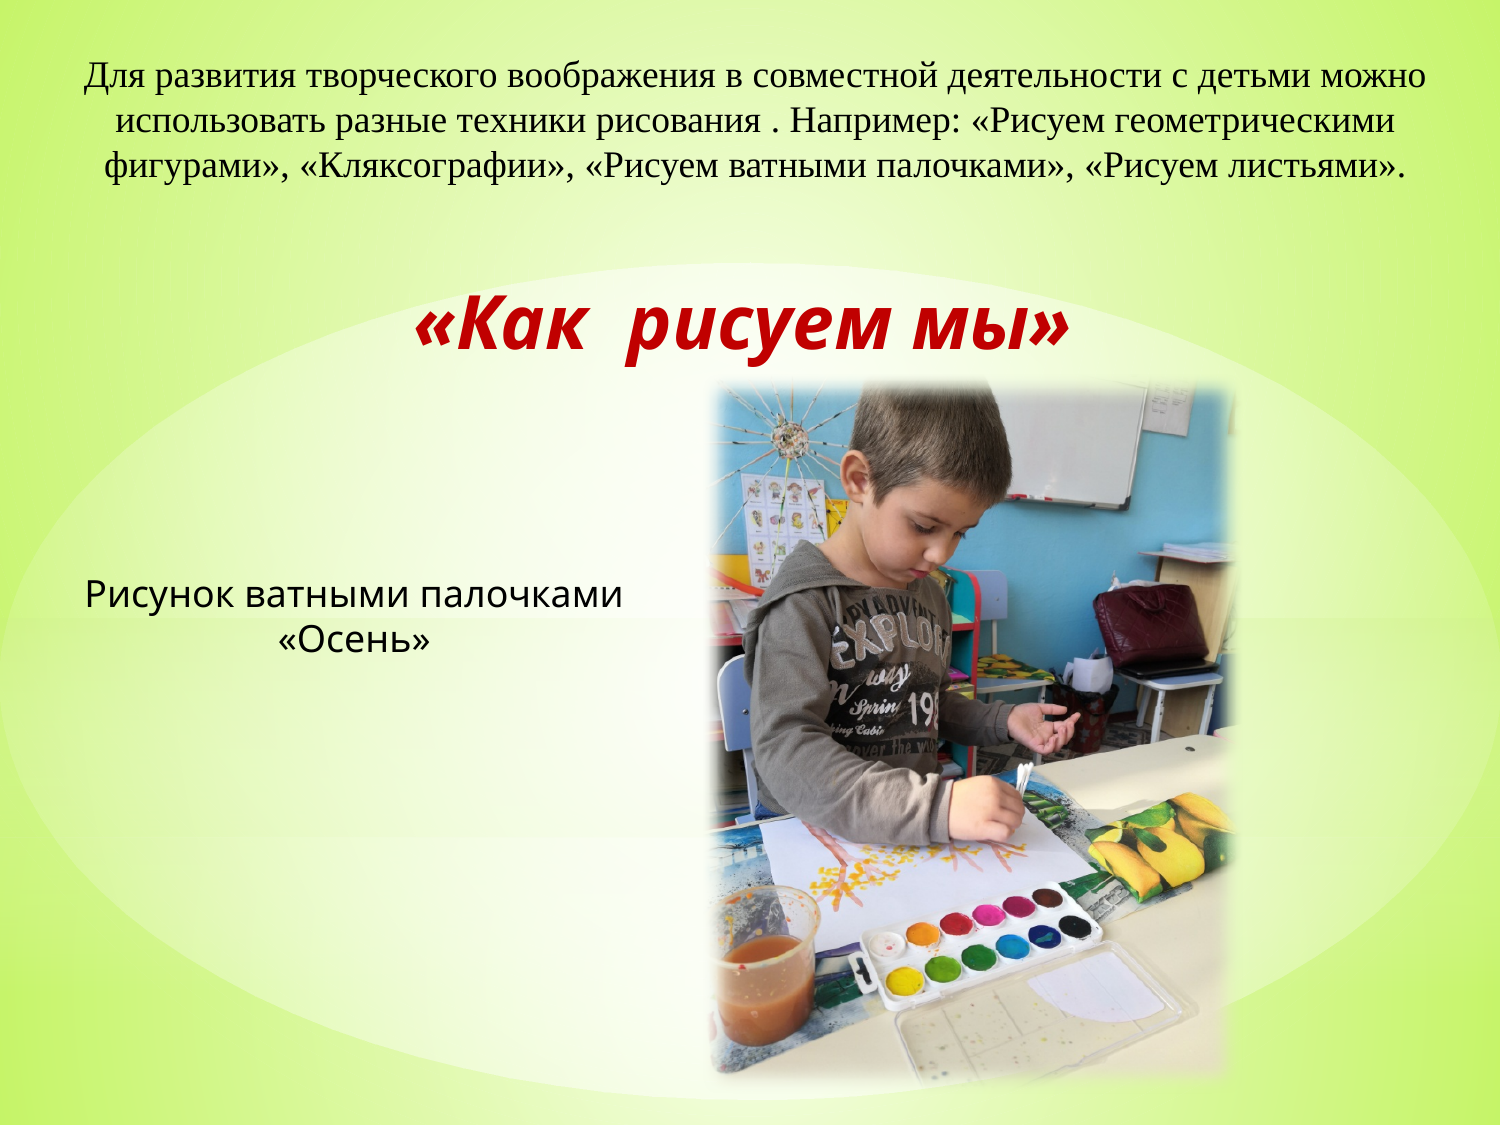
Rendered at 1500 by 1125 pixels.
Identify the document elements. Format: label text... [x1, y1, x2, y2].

picture [702, 372, 1243, 1094]
text_box Для развития творческого воображения в совместной деятельности с детьми можно использовать разные техники рисования . Например: «Рисуем геометрическими фигурами», «Кляксографии», «Рисуем ватными палочками», «Рисуем листьями». [41, 42, 1471, 193]
text_box Рисунок ватными палочками «Осень» [64, 562, 644, 668]
text_box «Как рисуем мы» [360, 267, 1121, 372]
